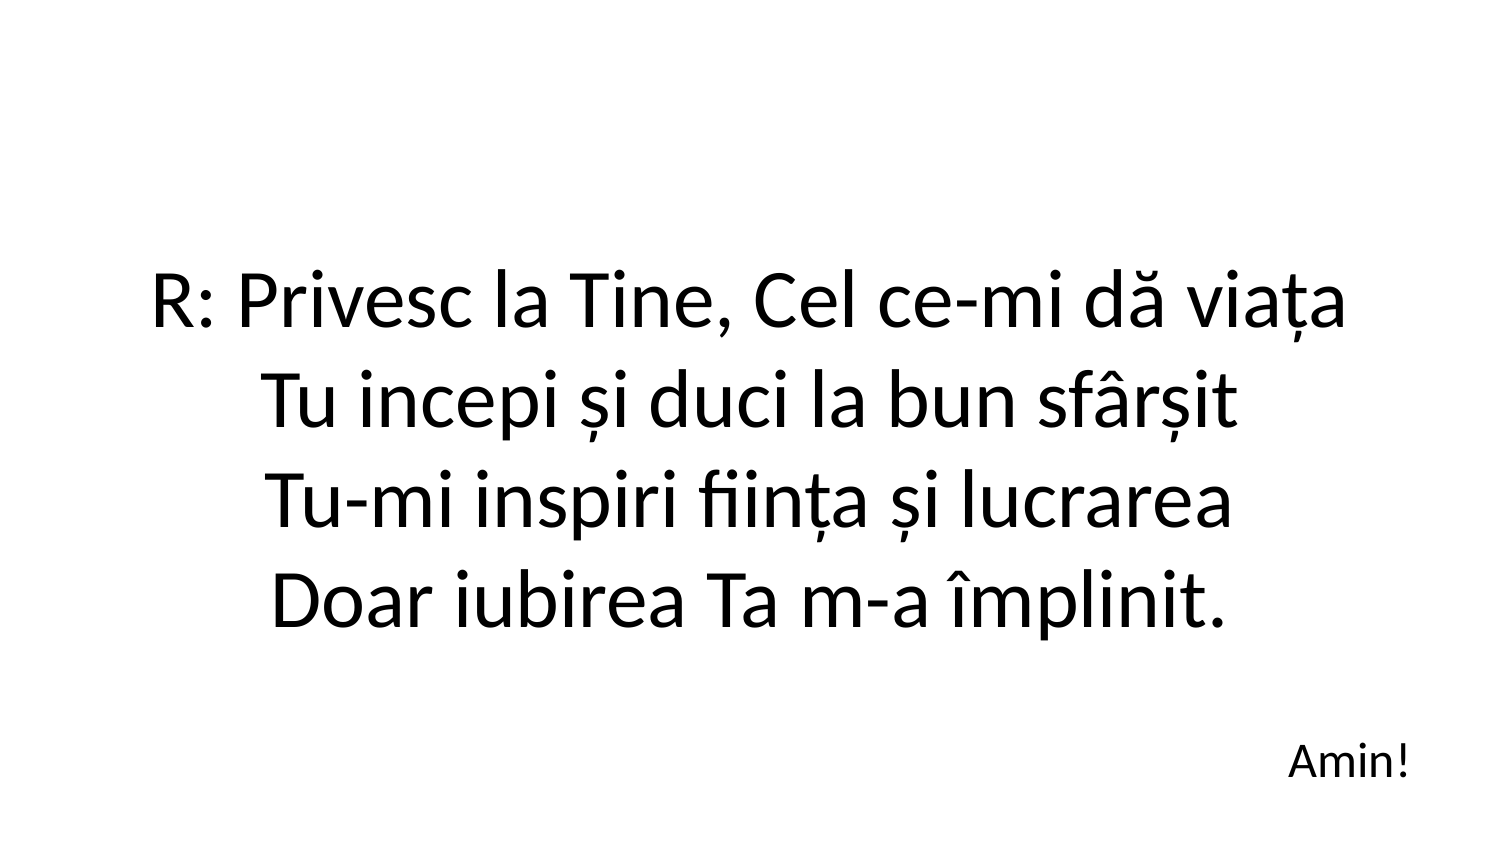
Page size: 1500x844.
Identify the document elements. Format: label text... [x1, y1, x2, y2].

text_box R: Privesc la Tine, Cel ce-mi dă viața Tu incepi și duci la bun sfârșit Tu-mi inspiri ființa și lucrarea Doar iubirea Ta m-a împlinit. [135, 192, 1365, 652]
text_box Amin! [1273, 674, 1427, 795]
